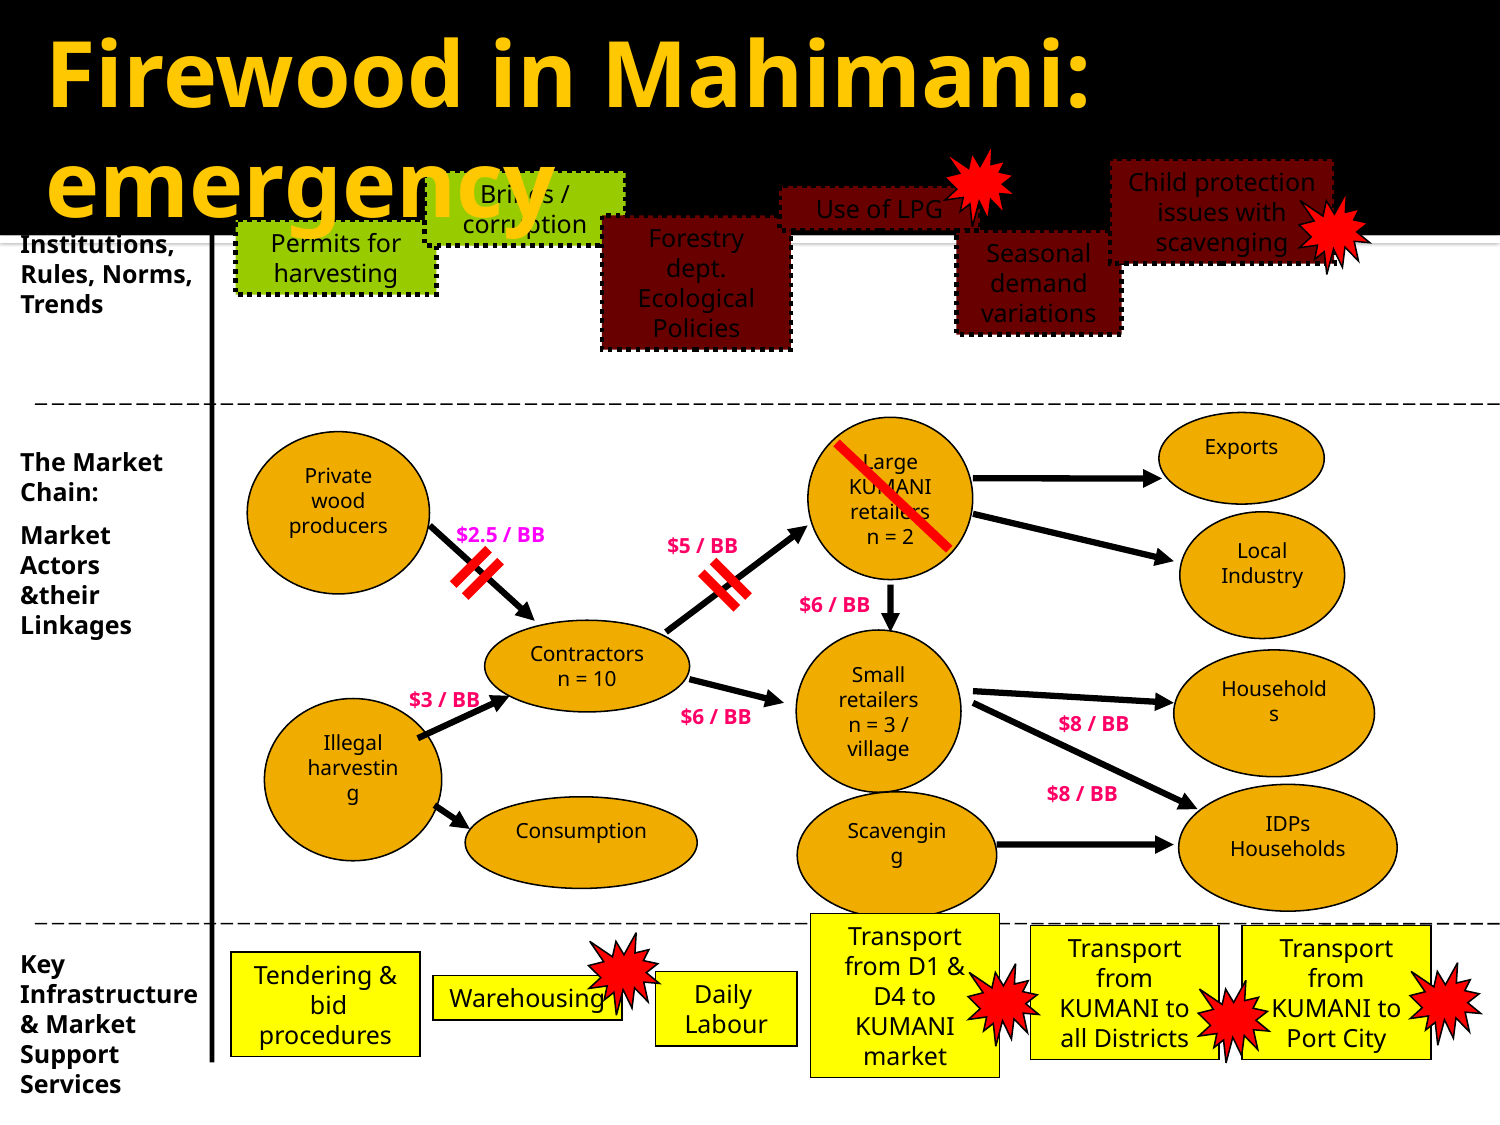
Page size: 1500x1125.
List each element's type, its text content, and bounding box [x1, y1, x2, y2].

text_box Firewood in Mahimani: emergency [30, 8, 1472, 78]
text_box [5, 79, 1500, 1125]
